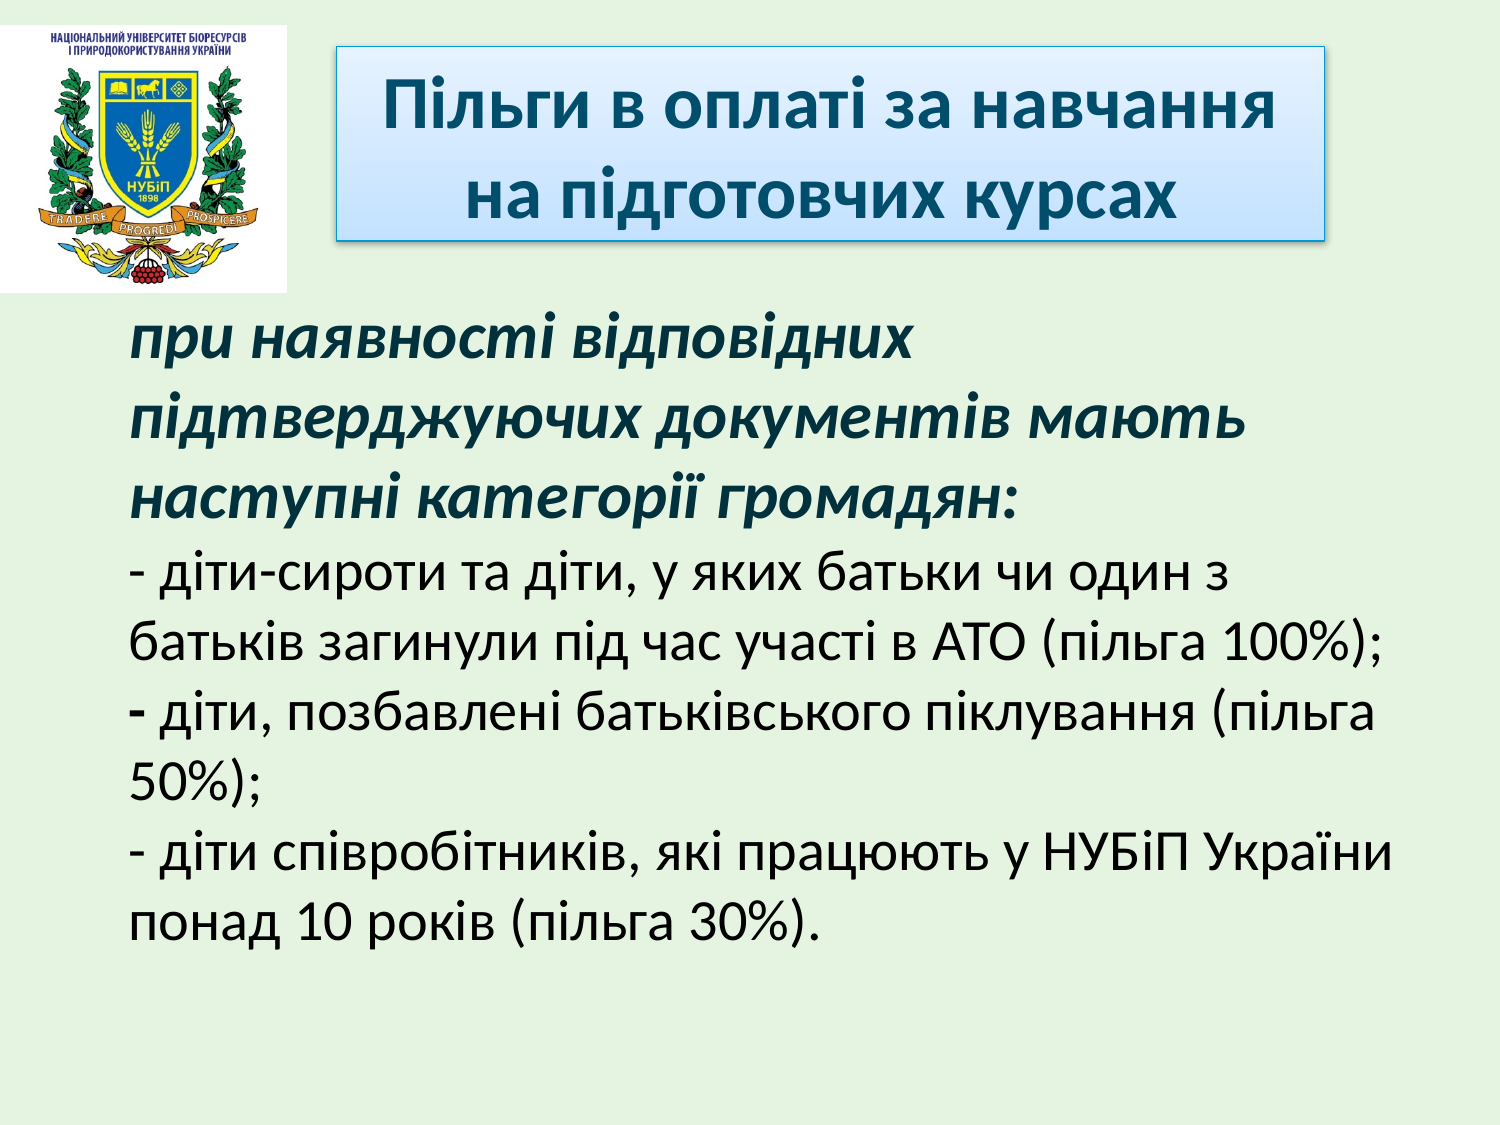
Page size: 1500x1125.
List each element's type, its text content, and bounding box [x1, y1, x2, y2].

text_box Пільги в оплаті за навчання на підготовчих курсах [336, 46, 1325, 242]
title при наявності відповідних підтверджуючих документів мають наступні категорії громадян: - діти-сироти та діти, у яких батьки чи один з батьків загинули під час участі в АТО (пільга 100%); - діти, позбавлені батьківського піклування (пільга 50%); - діти співробітників, які працюють у НУБіП України понад 10 років (пільга 30%). [113, 302, 1424, 1012]
picture [0, 25, 287, 294]
